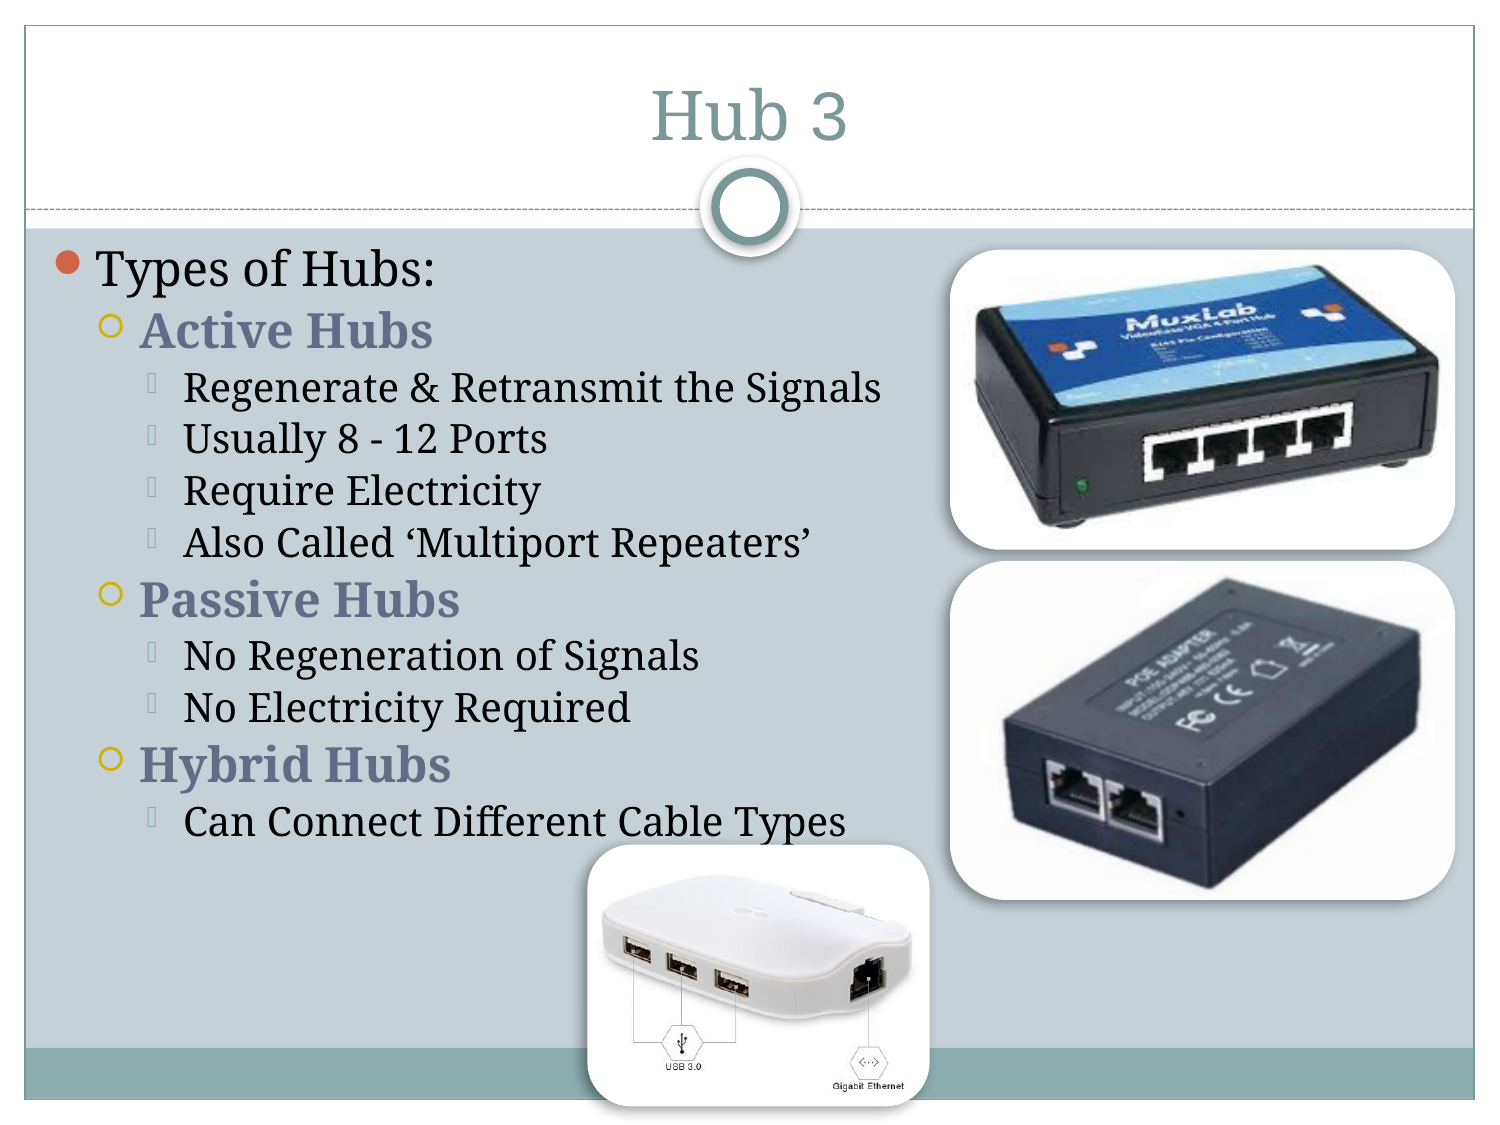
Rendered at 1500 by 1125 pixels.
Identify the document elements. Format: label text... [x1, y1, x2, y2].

title 3 Hub [49, 37, 1450, 162]
picture [949, 560, 1456, 901]
list Types of Hubs: Active Hubs Regenerate & Retransmit the Signals Usually 8 - 12 Ports Require Electricity Also Called ‘Multiport Repeaters’ Passive Hubs No Regeneration of Signals No Electricity Required Hybrid Hubs Can Connect Different Cable Types [37, 237, 909, 863]
picture [949, 249, 1456, 550]
picture [587, 844, 930, 1107]
